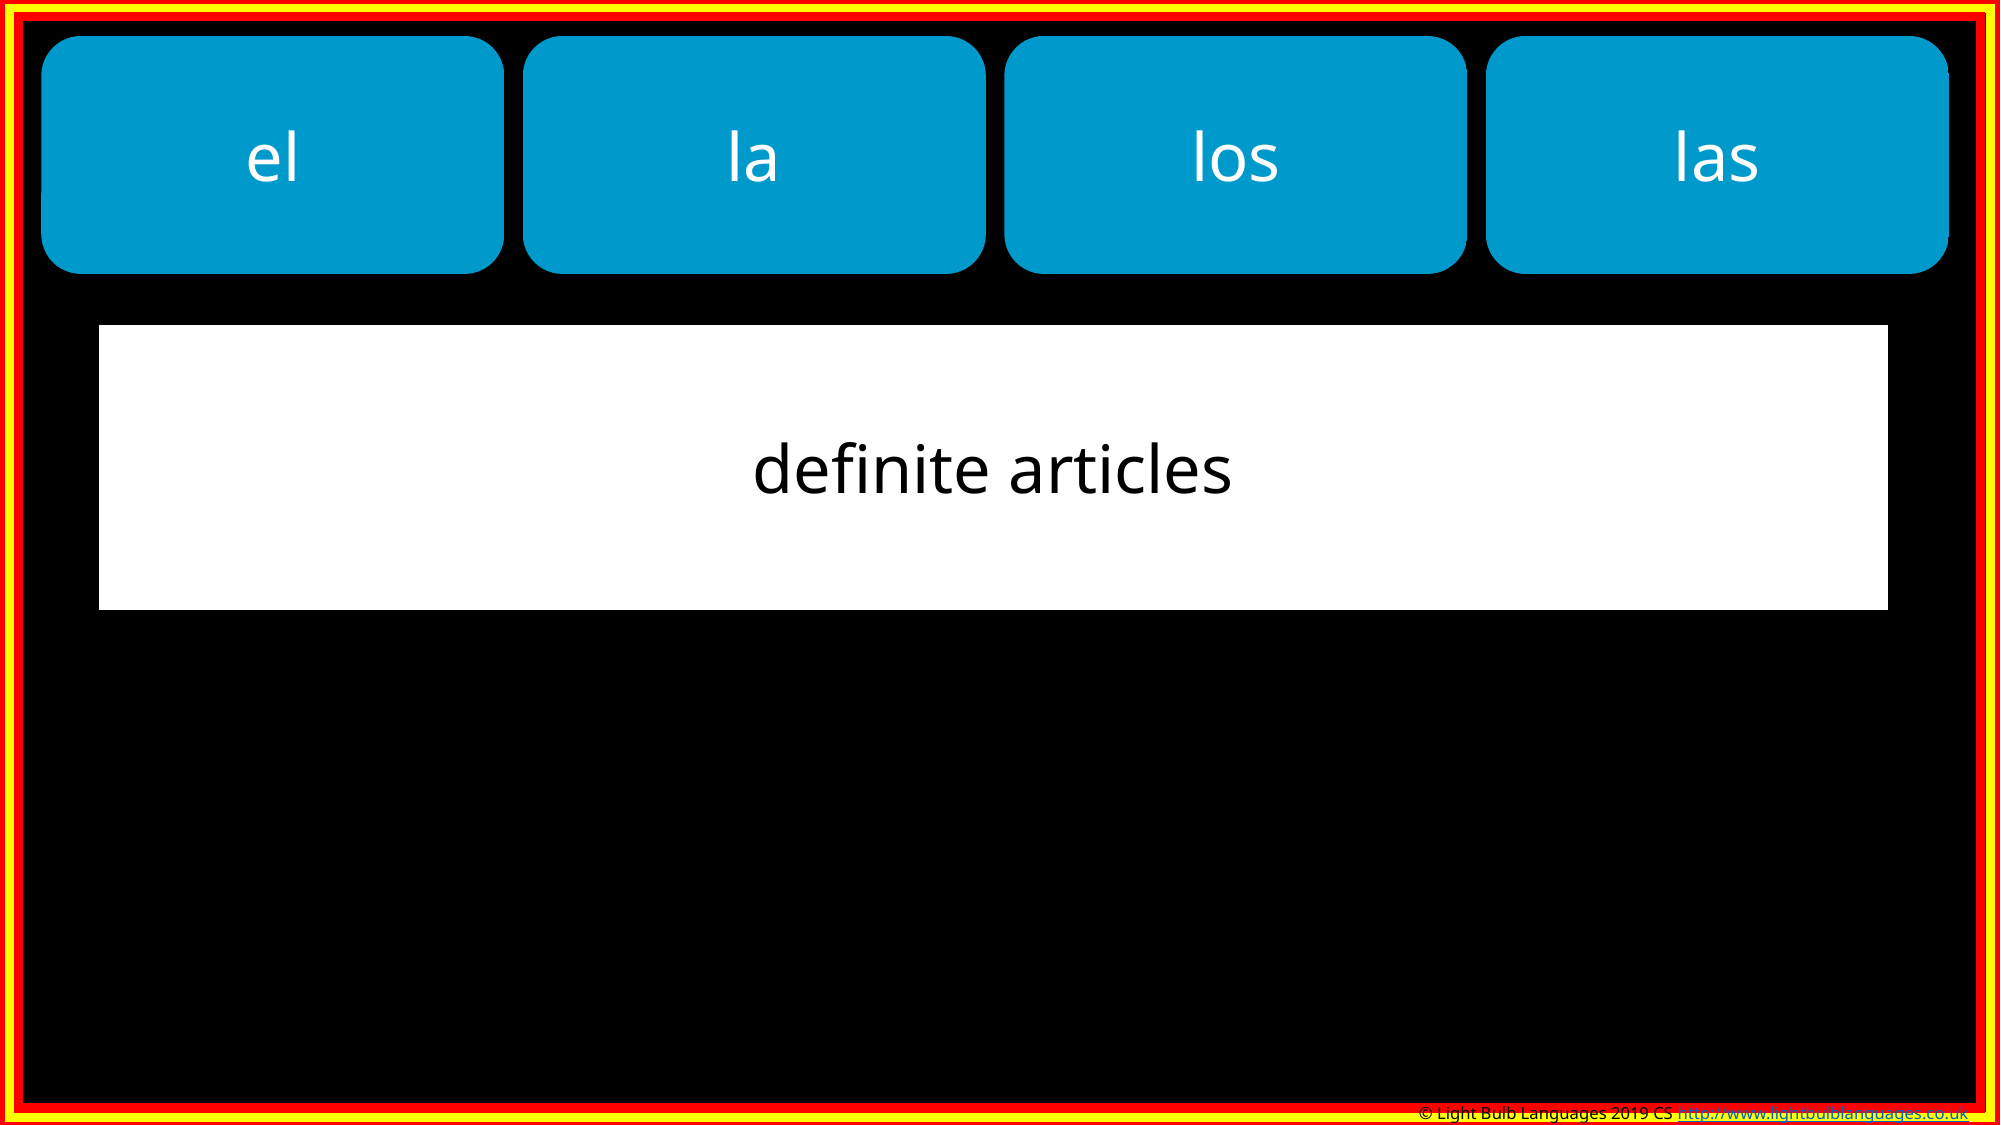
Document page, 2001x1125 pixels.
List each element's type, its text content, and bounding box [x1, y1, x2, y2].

text_box la [521, 34, 987, 275]
text_box [9, 8, 1992, 1118]
text_box [17, 15, 1982, 1109]
text_box el [40, 34, 506, 275]
text_box las [1484, 34, 1950, 275]
text_box definite articles [99, 325, 1888, 610]
text_box © Light Bulb Languages 2019 CS http://www.lightbulblanguages.co.uk [1404, 1095, 2000, 1125]
text_box [0, 0, 2000, 1125]
text_box los [1003, 34, 1469, 275]
